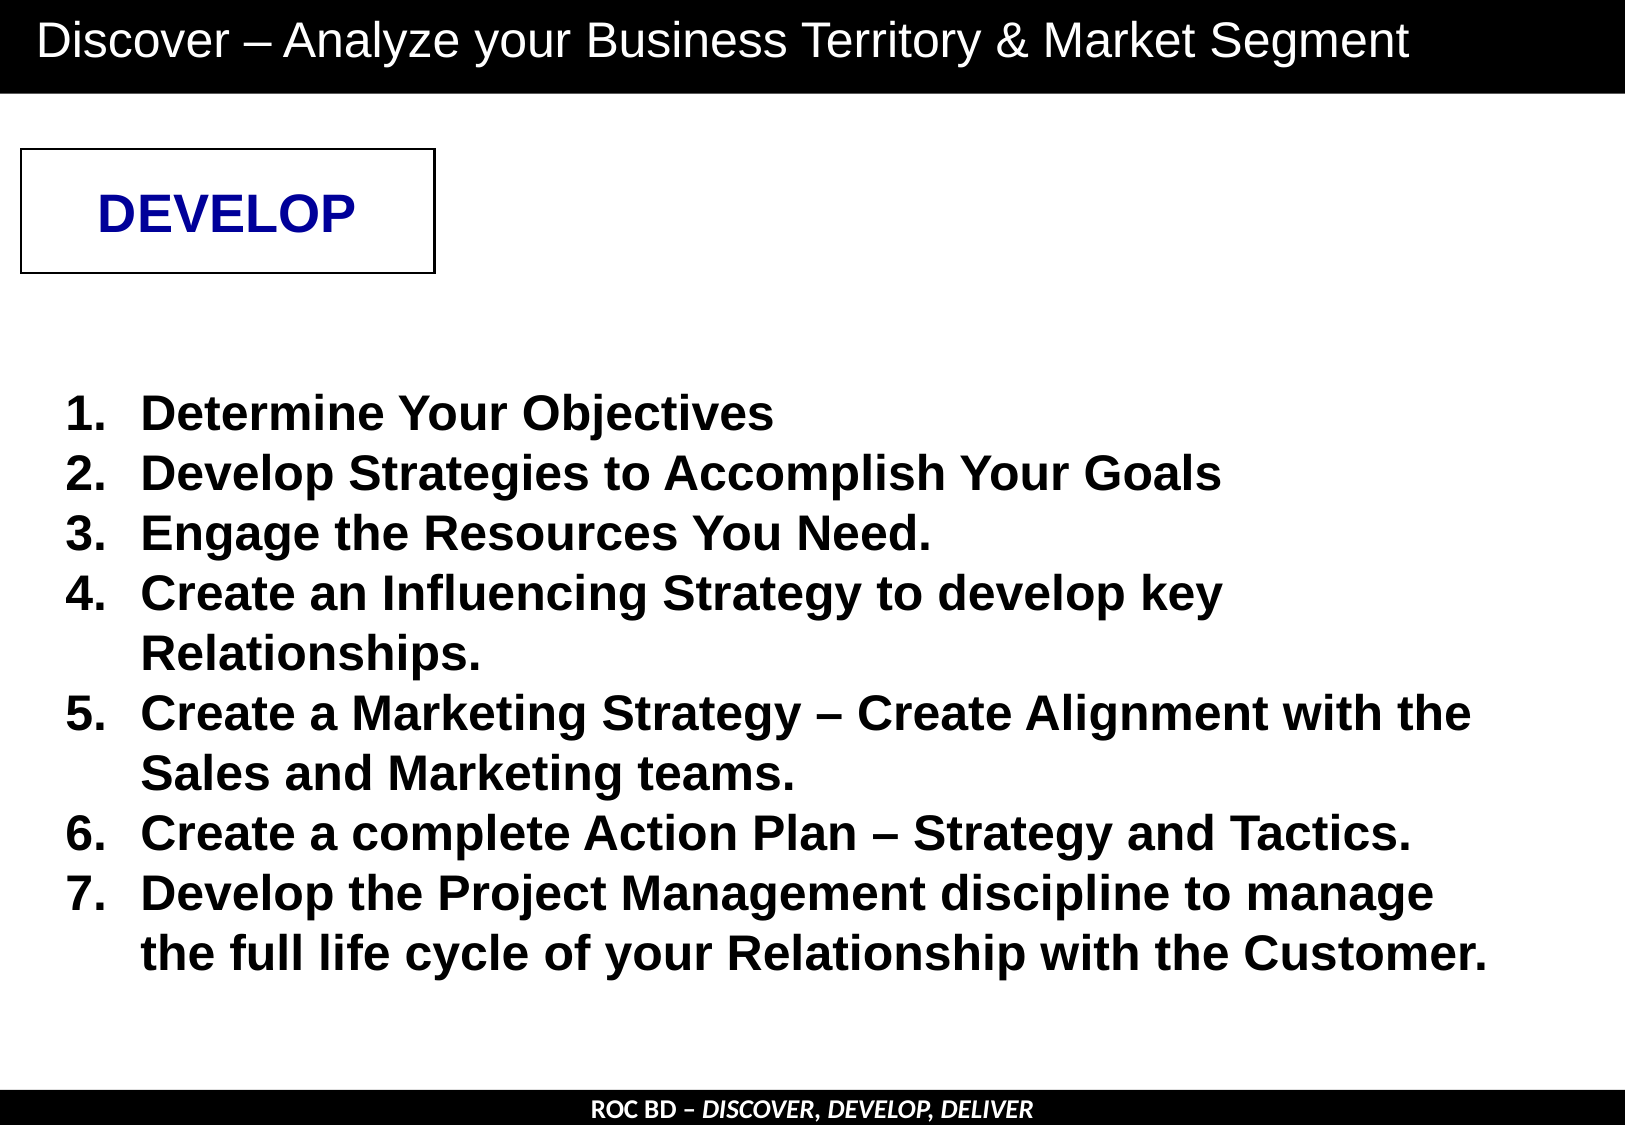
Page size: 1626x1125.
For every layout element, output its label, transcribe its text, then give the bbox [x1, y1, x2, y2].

text_box Discover – Analyze your Business Territory & Market Segment [21, 0, 1545, 75]
text_box Determine Your Objectives Develop Strategies to Accomplish Your Goals Engage the Resources You Need. Create an Influencing Strategy to develop key Relationships. Create a Marketing Strategy – Create Alignment with the Sales and Marketing teams. Create a complete Action Plan – Strategy and Tactics. Develop the Project Management discipline to manage the full life cycle of your Relationship with the Customer. [50, 373, 1516, 989]
text_box DEVELOP [21, 148, 435, 273]
